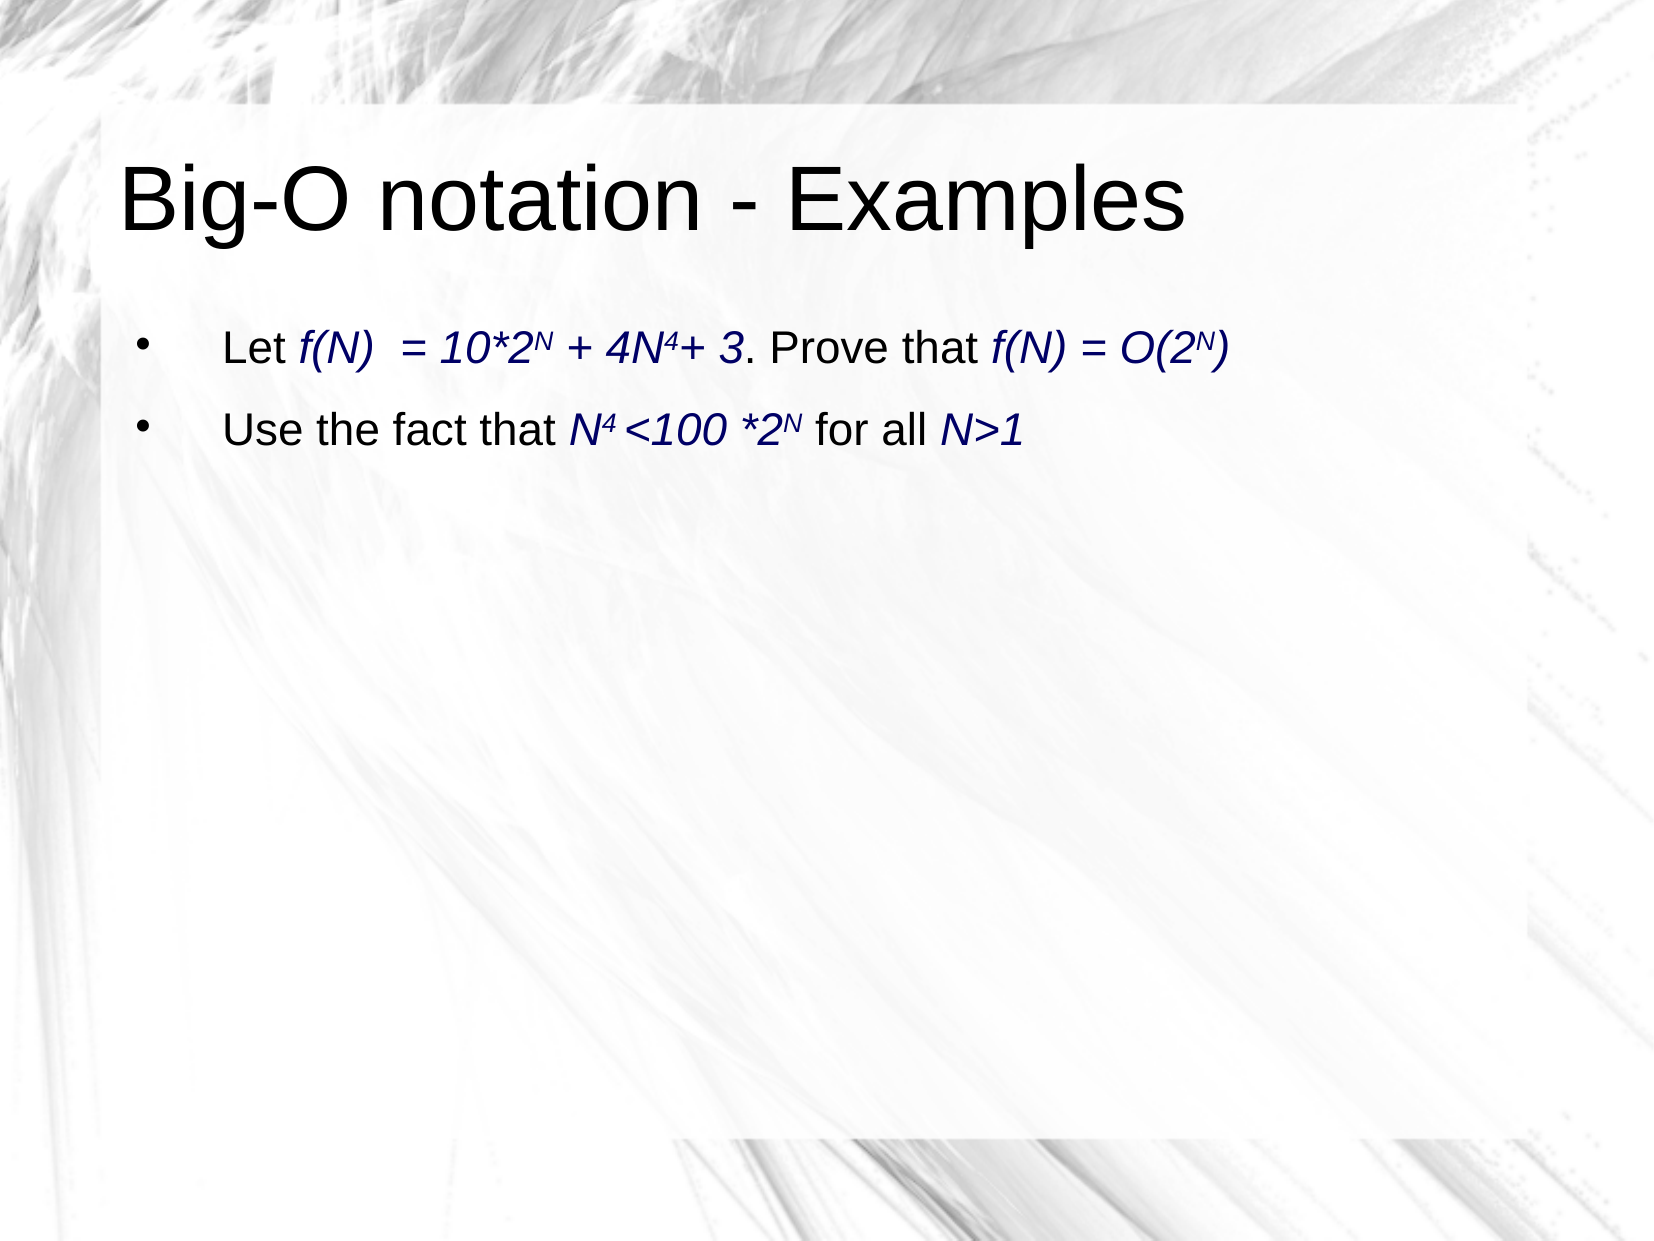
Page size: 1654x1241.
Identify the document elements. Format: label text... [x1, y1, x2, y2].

title Big-O notation - Examples [118, 112, 1506, 281]
picture [0, 0, 1654, 1241]
list Let f(N) = 10*2N + 4N4+ 3. Prove that f(N) = O(2N) Use the fact that N4 <100 *2N for all N>1 [118, 319, 1571, 1109]
